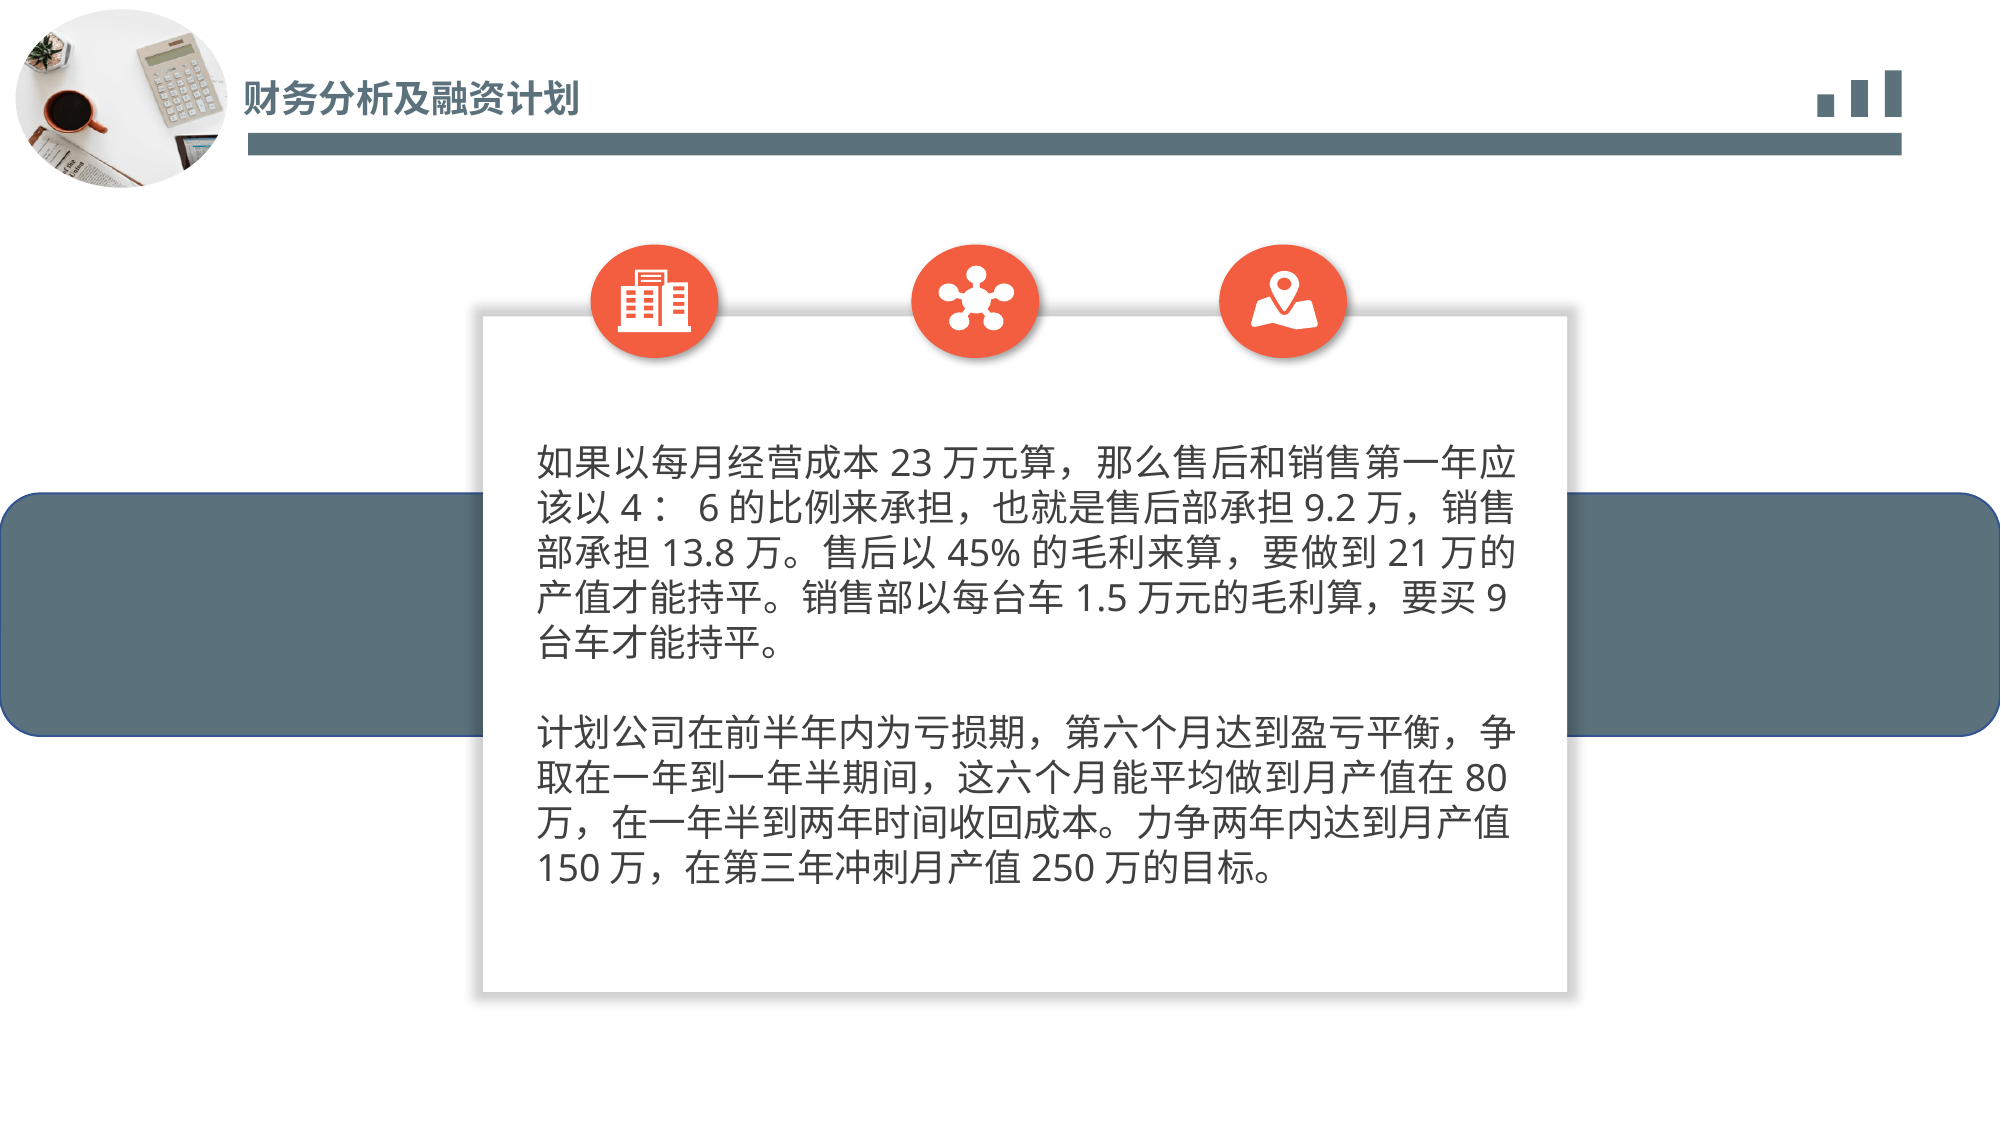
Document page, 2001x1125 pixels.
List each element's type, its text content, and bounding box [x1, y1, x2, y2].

text_box [482, 315, 1568, 993]
text_box [14, 8, 229, 189]
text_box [590, 244, 719, 358]
text_box 如果以每月经营成本23万元算，那么售后和销售第一年应该以4：6的比例来承担，也就是售后部承担9.2万，销售部承担13.8万。售后以45%的毛利来算，要做到21万的产值才能持平。销售部以每台车1.5万元的毛利算，要买9台车才能持平。 计划公司在前半年内为亏损期，第六个月达到盈亏平衡，争取在一年到一年半期间，这六个月能平均做到月产值在80万，在一年半到两年时间收回成本。力争两年内达到月产值150万，在第三年冲刺月产值250万的目标。 [521, 431, 1532, 942]
text_box [0, 492, 468, 737]
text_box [1817, 70, 1902, 117]
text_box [1219, 244, 1347, 358]
text_box [1584, 492, 2000, 737]
text_box 财务分析及融资计划 [229, 67, 597, 128]
text_box [247, 132, 1903, 156]
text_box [911, 244, 1040, 358]
